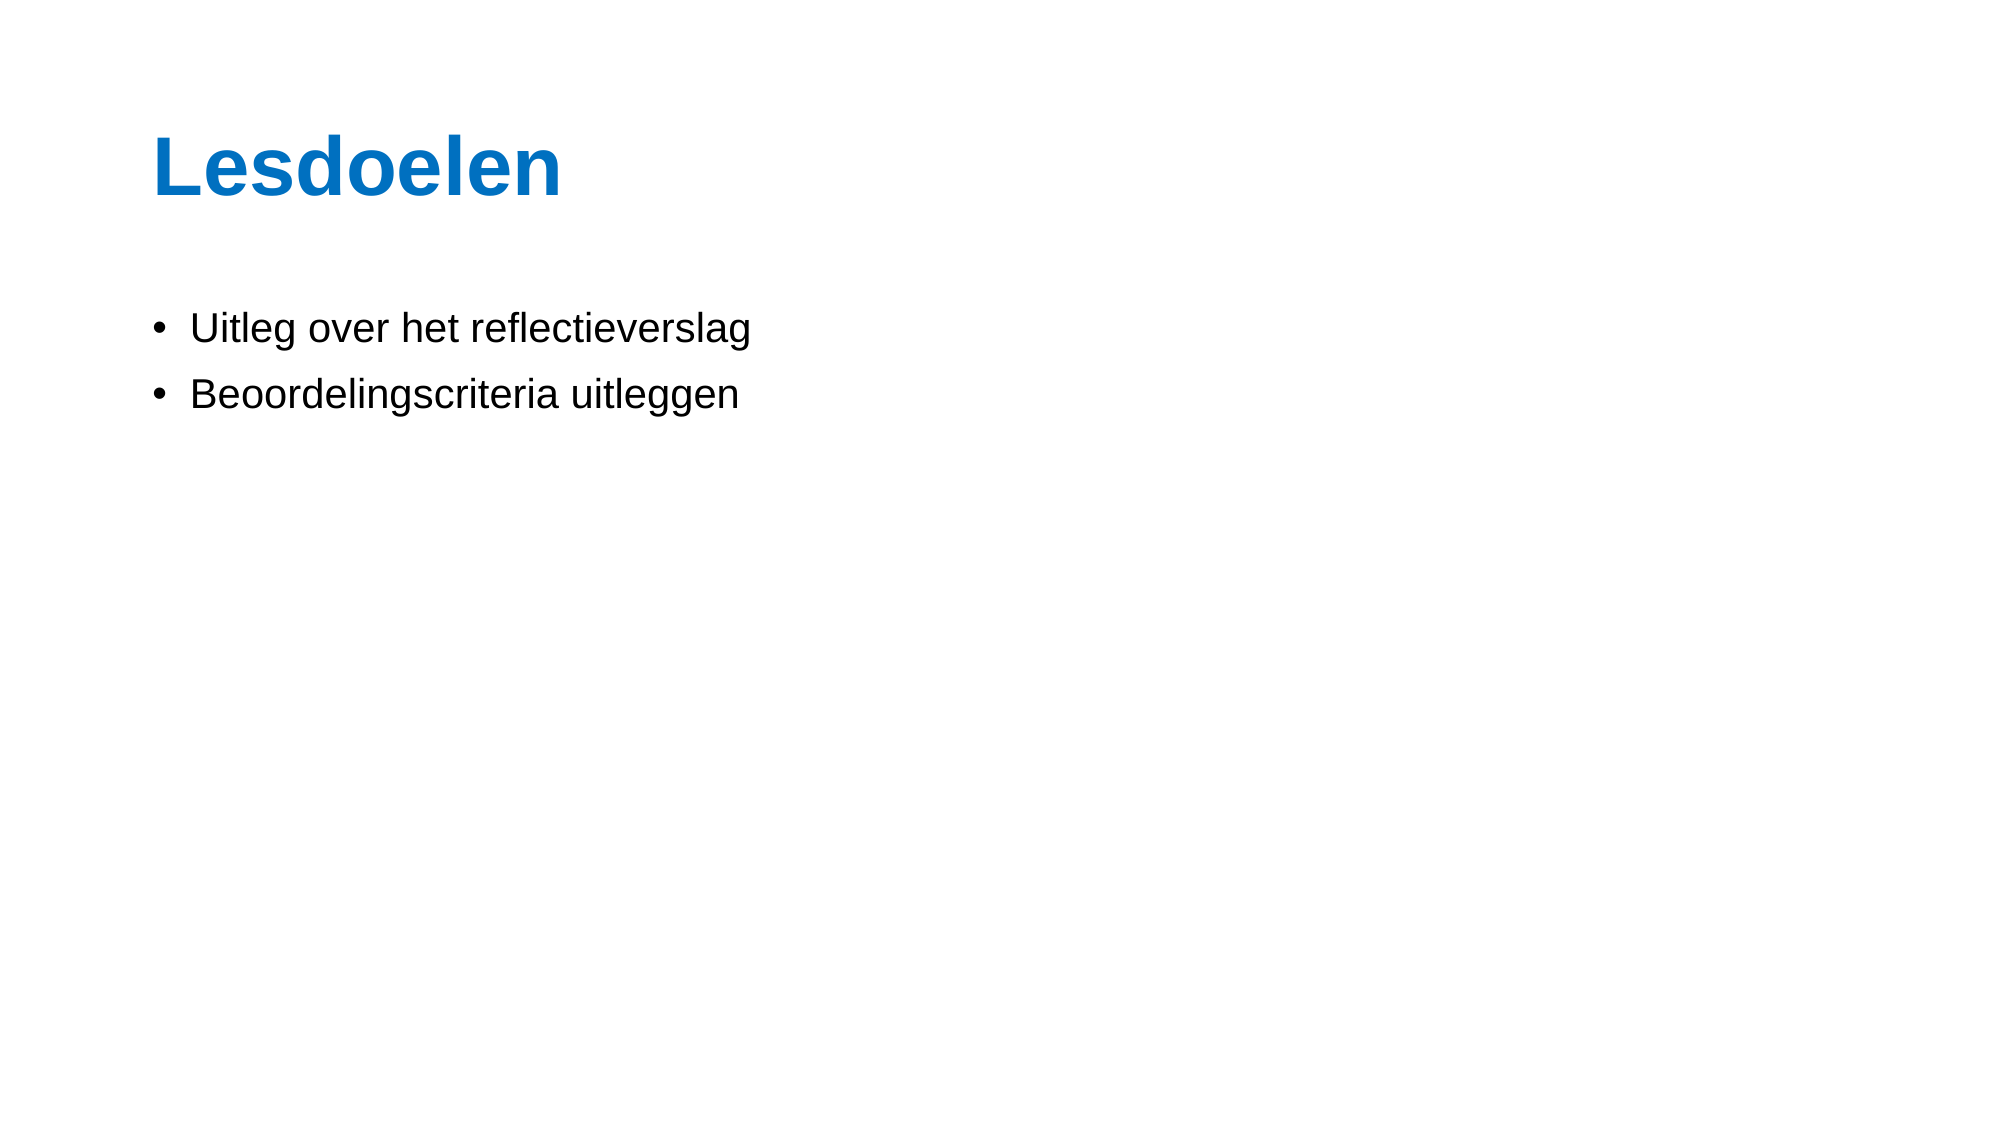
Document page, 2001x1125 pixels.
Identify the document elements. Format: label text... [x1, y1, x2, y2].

list Uitleg over het reflectieverslag Beoordelingscriteria uitleggen [137, 299, 1863, 1014]
title Lesdoelen [137, 59, 1863, 278]
